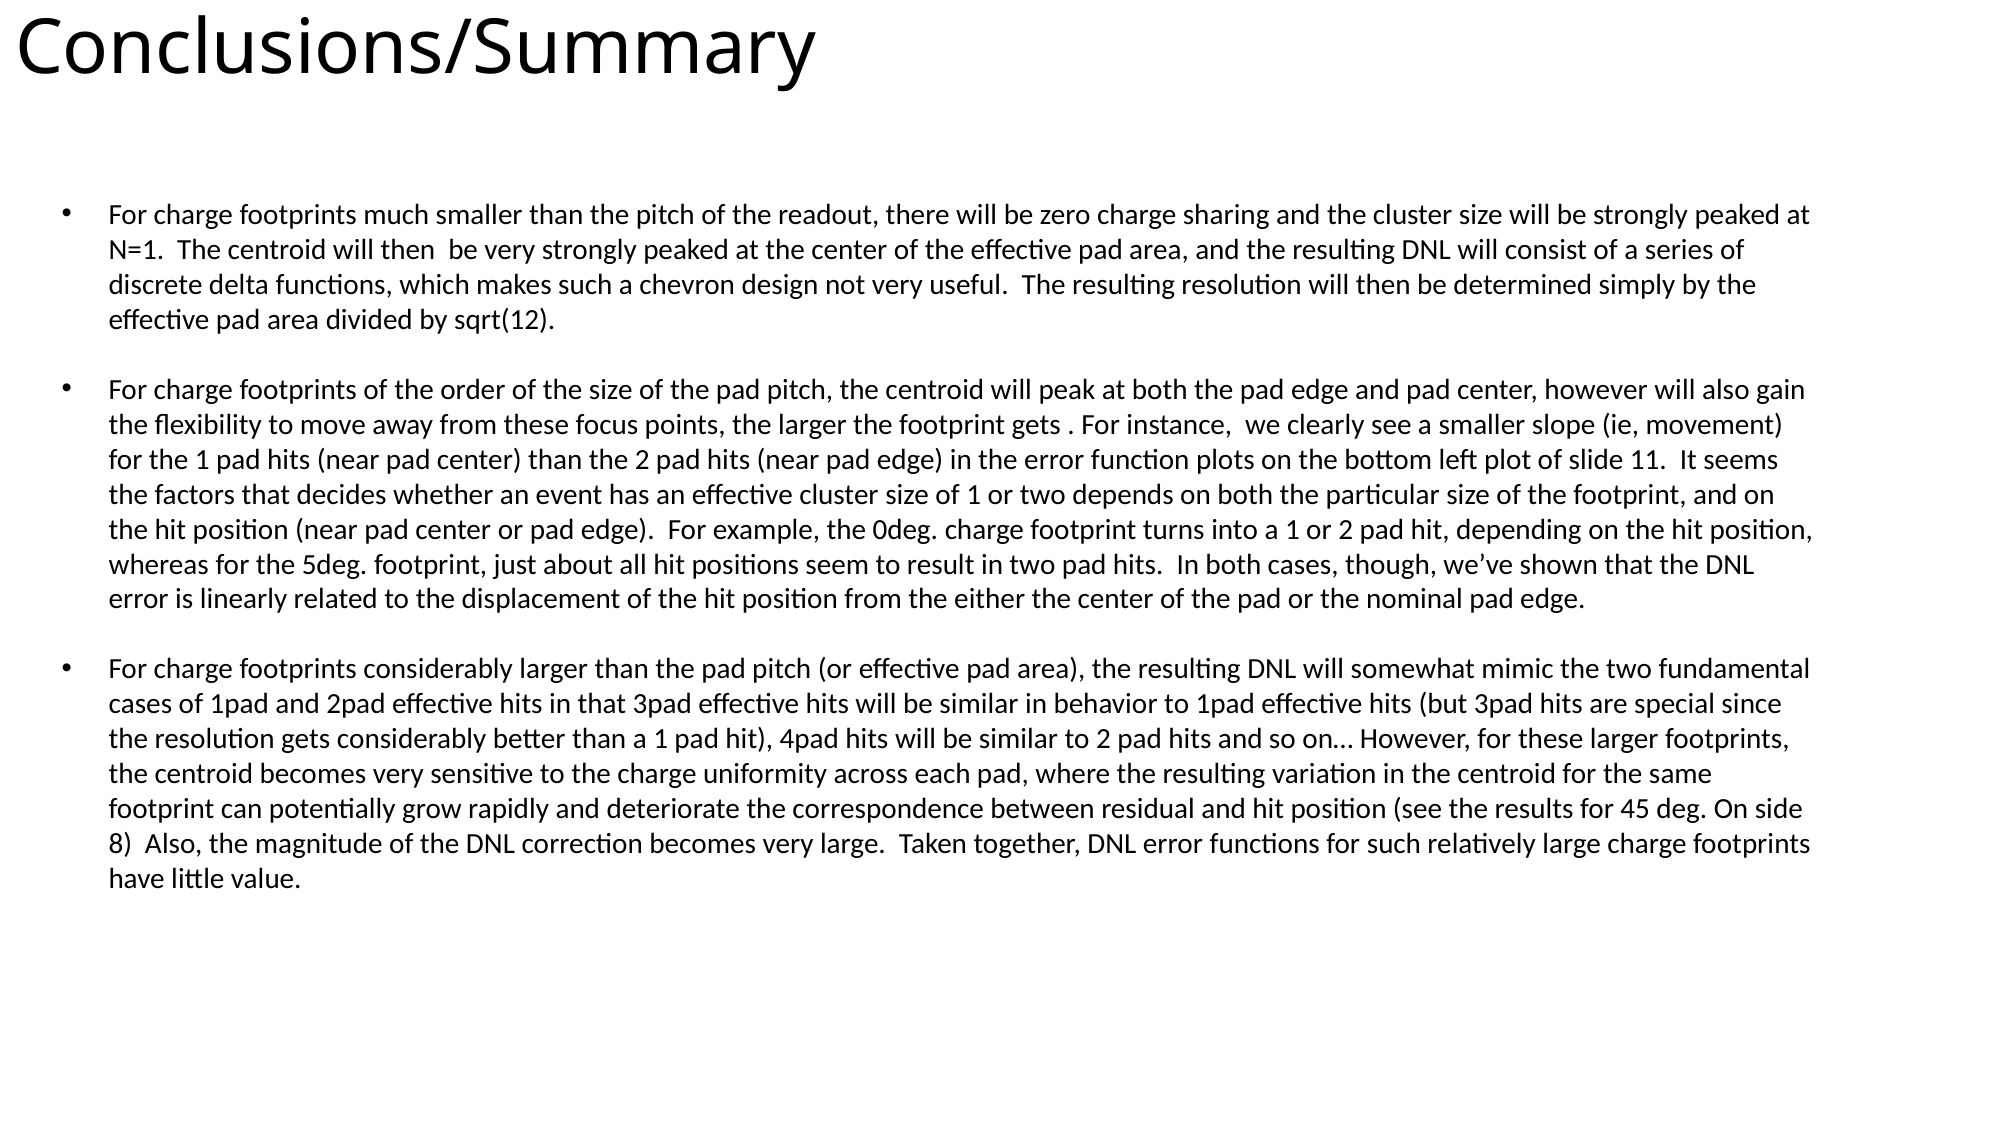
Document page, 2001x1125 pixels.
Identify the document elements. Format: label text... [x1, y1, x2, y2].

text_box For charge footprints much smaller than the pitch of the readout, there will be zero charge sharing and the cluster size will be strongly peaked at N=1. The centroid will then be very strongly peaked at the center of the effective pad area, and the resulting DNL will consist of a series of discrete delta functions, which makes such a chevron design not very useful. The resulting resolution will then be determined simply by the effective pad area divided by sqrt(12). For charge footprints of the order of the size of the pad pitch, the centroid will peak at both the pad edge and pad center, however will also gain the flexibility to move away from these focus points, the larger the footprint gets . For instance, we clearly see a smaller slope (ie, movement) for the 1 pad hits (near pad center) than the 2 pad hits (near pad edge) in the error function plots on the bottom left plot of slide 11. It seems the factors that decides whether an event has an effective cluster size of 1 or two depends on both the particular size of the footprint, and on the hit position (near pad center or pad edge). For example, the 0deg. charge footprint turns into a 1 or 2 pad hit, depending on the hit position, whereas for the 5deg. footprint, just about all hit positions seem to result in two pad hits. In both cases, though, we’ve shown that the DNL error is linearly related to the displacement of the hit position from the either the center of the pad or the nominal pad edge. For charge footprints considerably larger than the pad pitch (or effective pad area), the resulting DNL will somewhat mimic the two fundamental cases of 1pad and 2pad effective hits in that 3pad effective hits will be similar in behavior to 1pad effective hits (but 3pad hits are special since the resolution gets considerably better than a 1 pad hit), 4pad hits will be similar to 2 pad hits and so on… However, for these larger footprints, the centroid becomes very sensitive to the charge uniformity across each pad, where the resulting variation in the centroid for the same footprint can potentially grow rapidly and deteriorate the correspondence between residual and hit position (see the results for 45 deg. On side 8) Also, the magnitude of the DNL correction becomes very large. Taken together, DNL error functions for such relatively large charge footprints have little value. [46, 187, 1835, 902]
title Conclusions/Summary [0, 0, 1725, 98]
